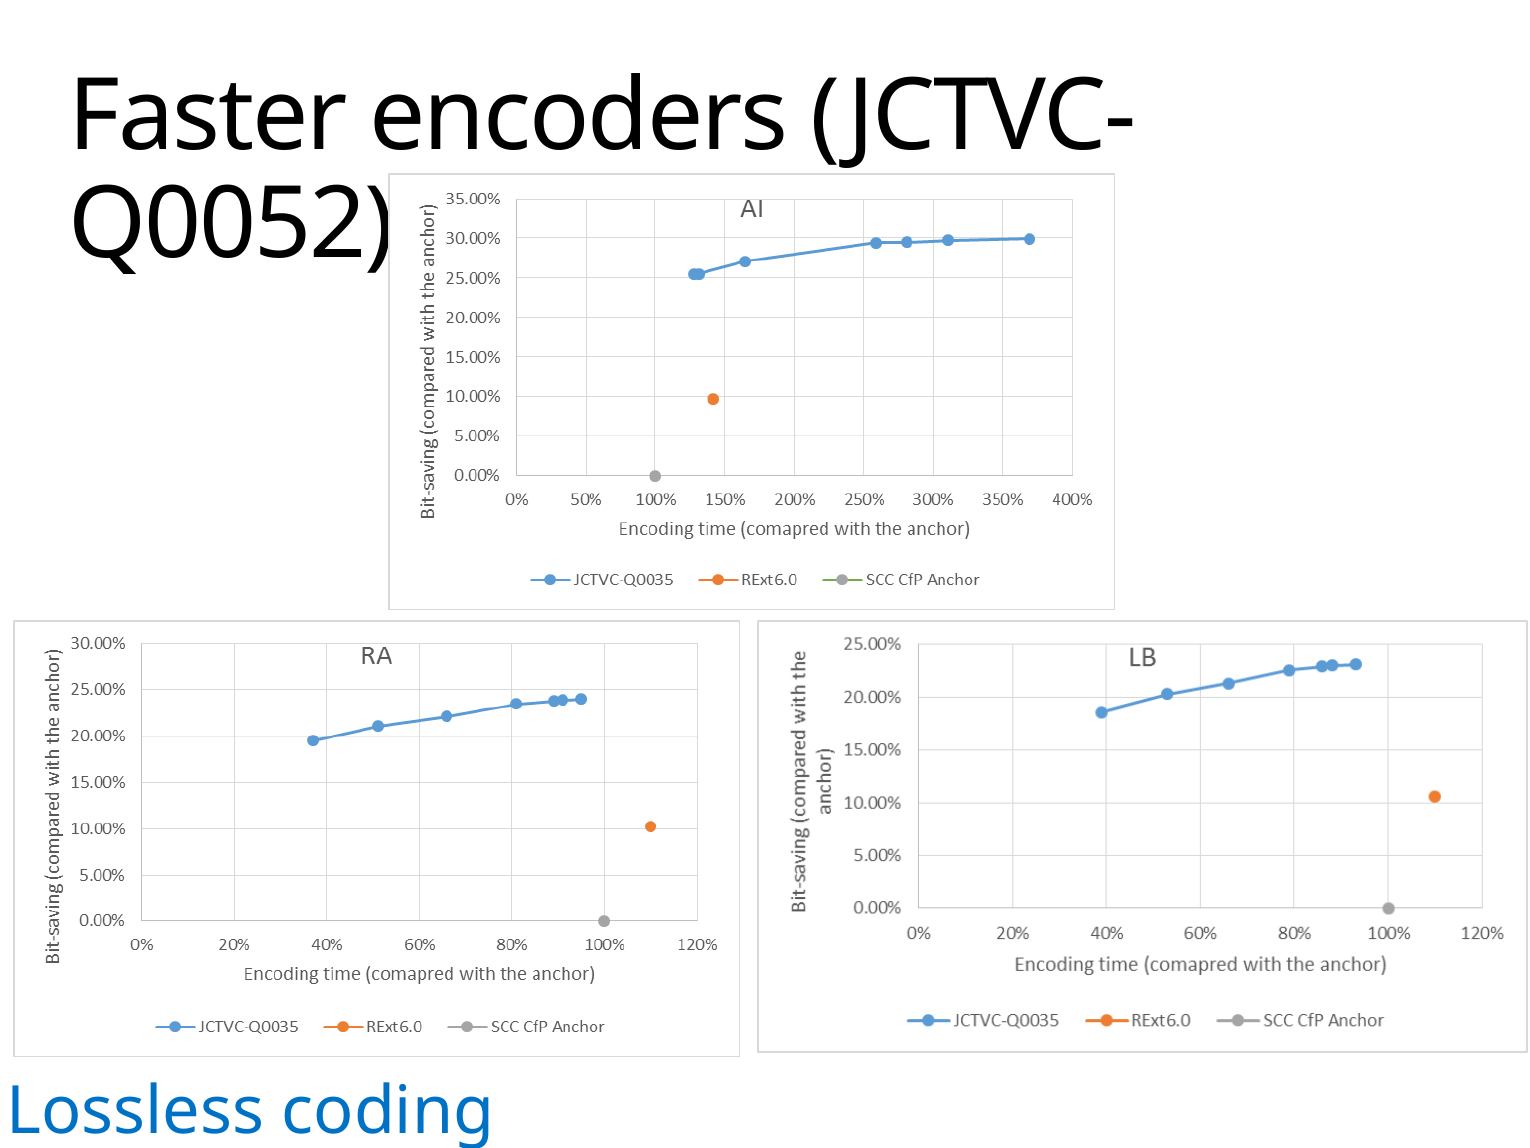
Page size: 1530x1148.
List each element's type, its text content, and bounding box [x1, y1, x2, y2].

picture [12, 620, 741, 1057]
picture [757, 620, 1528, 1053]
title Faster encoders (JCTVC-Q0052) [44, 48, 1485, 199]
picture [387, 173, 1116, 610]
text_box Lossless coding [0, 1052, 526, 1148]
